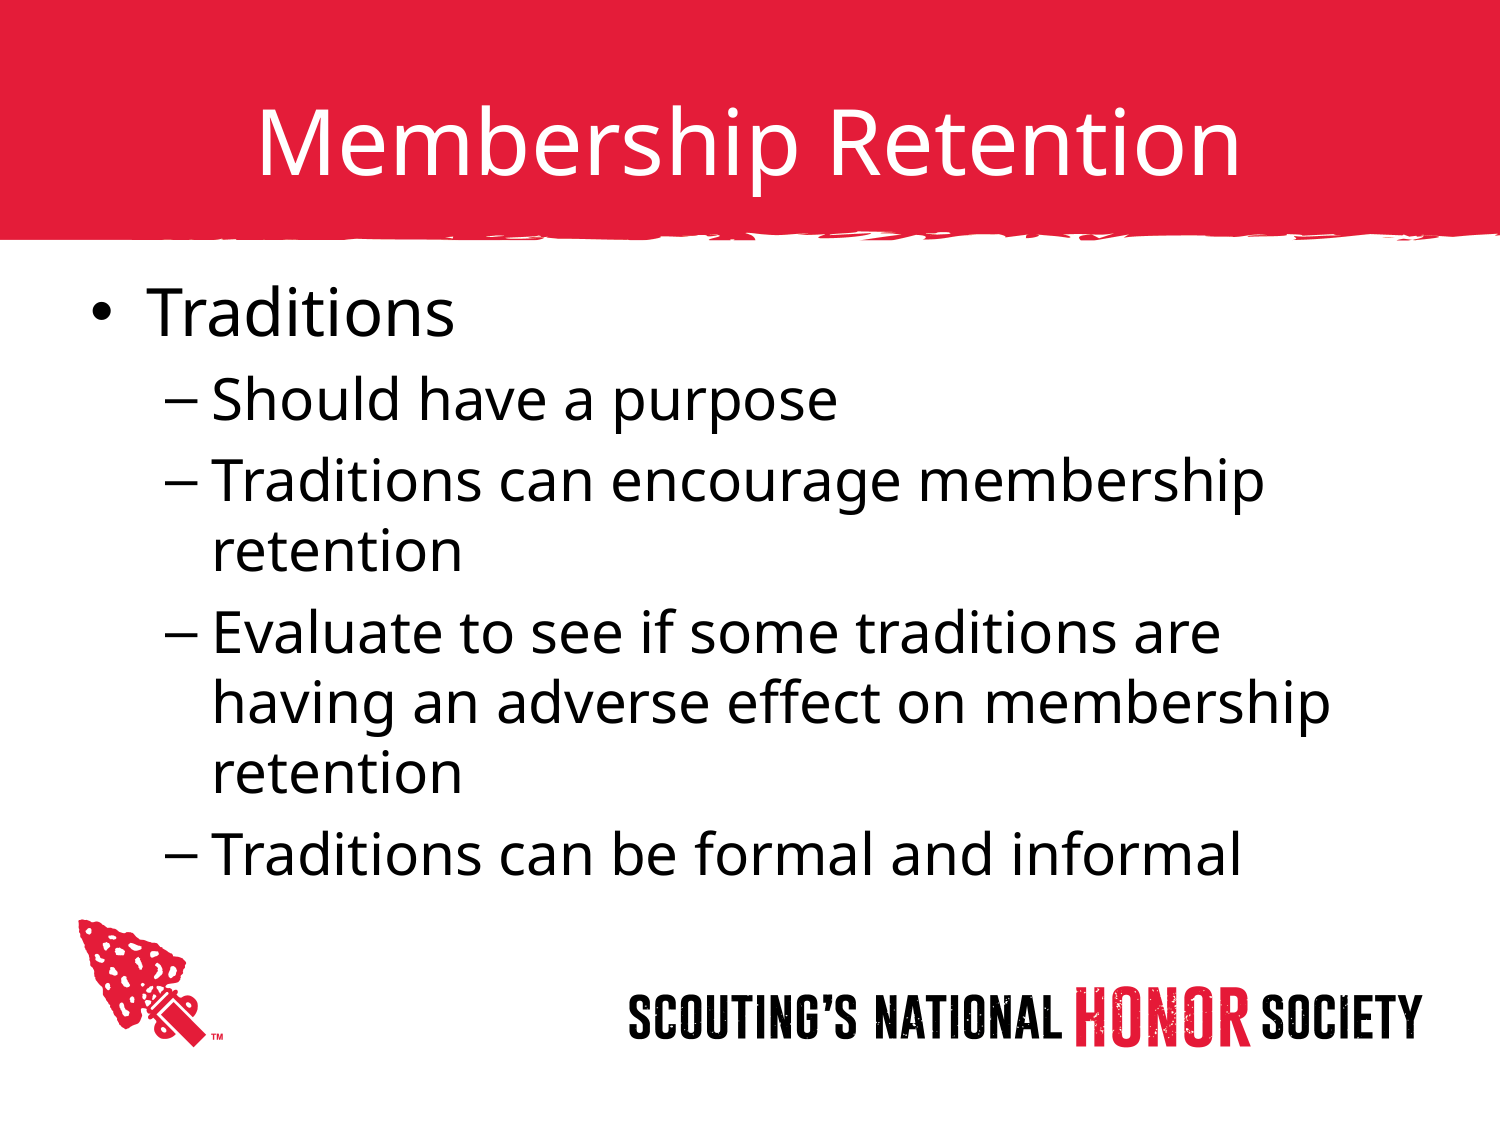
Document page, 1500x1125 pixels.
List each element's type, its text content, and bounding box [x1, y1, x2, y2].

picture [0, 0, 1500, 1125]
list Traditions Should have a purpose Traditions can encourage membership retention Evaluate to see if some traditions are having an adverse effect on membership retention Traditions can be formal and informal [75, 262, 1425, 1005]
title Membership Retention [75, 45, 1425, 233]
